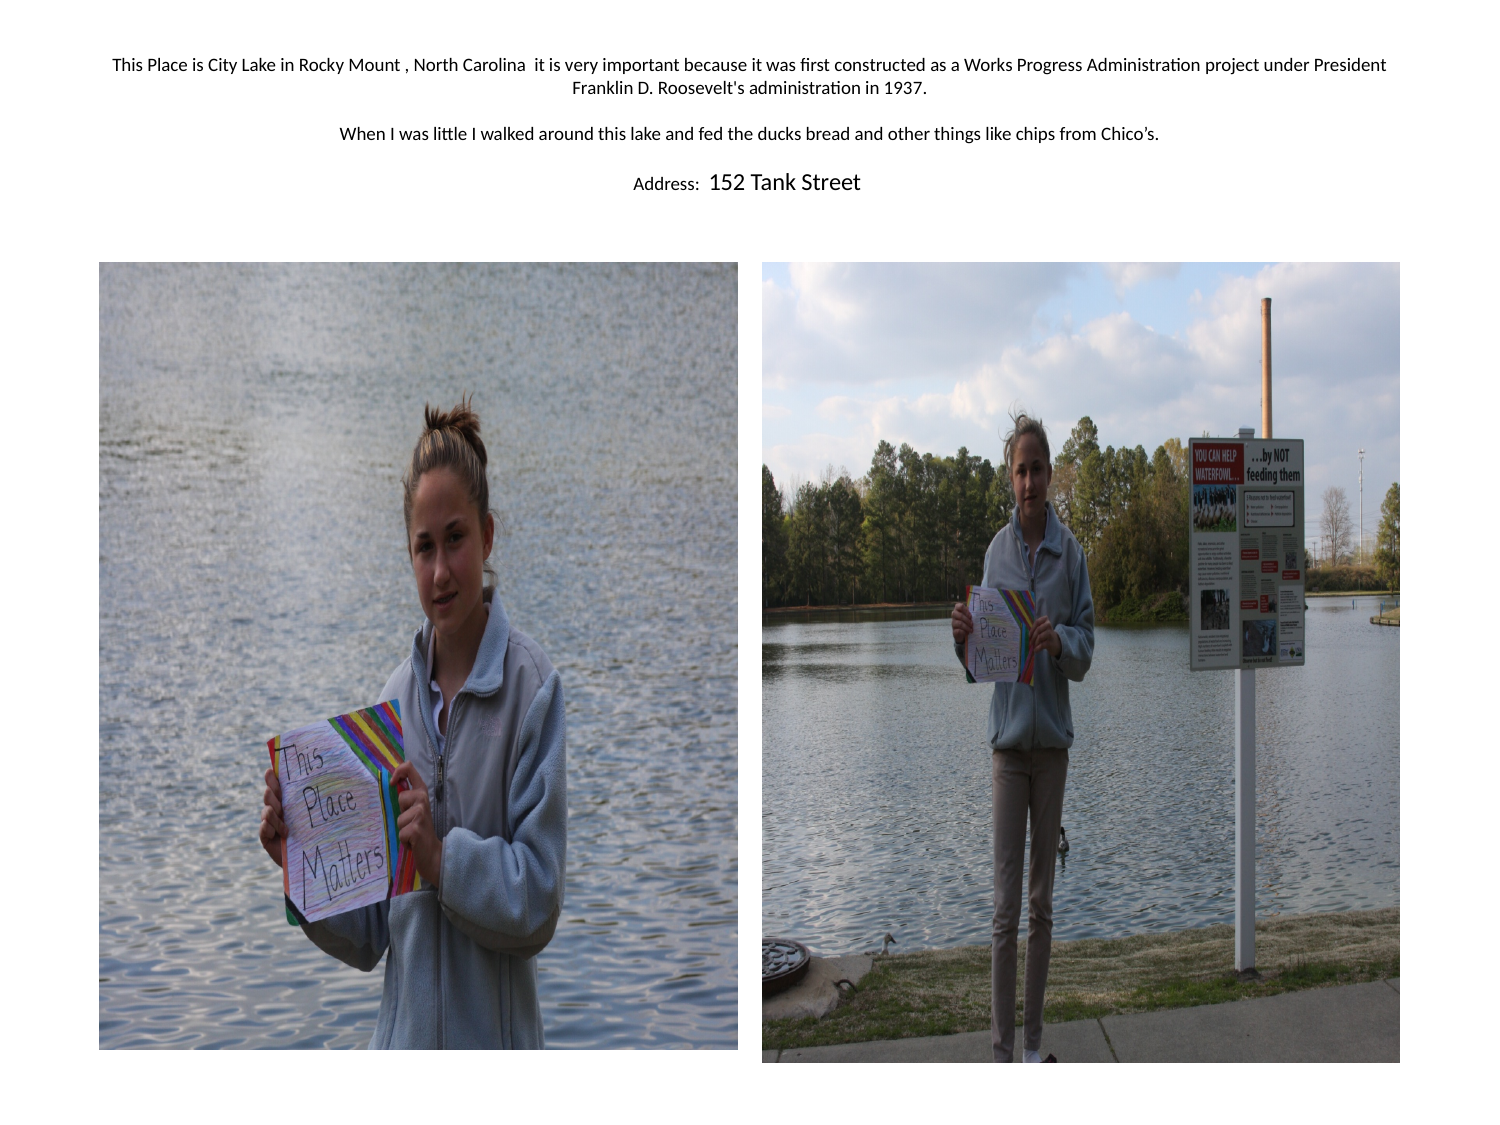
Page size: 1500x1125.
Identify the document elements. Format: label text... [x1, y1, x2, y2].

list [762, 262, 1401, 1063]
title This Place is City Lake in Rocky Mount , North Carolina it is very important because it was first constructed as a Works Progress Administration project under President Franklin D. Roosevelt's administration in 1937. When I was little I walked around this lake and fed the ducks bread and other things like chips from Chico’s. Address: 152 Tank Street [74, 44, 1426, 233]
picture [99, 262, 738, 1051]
